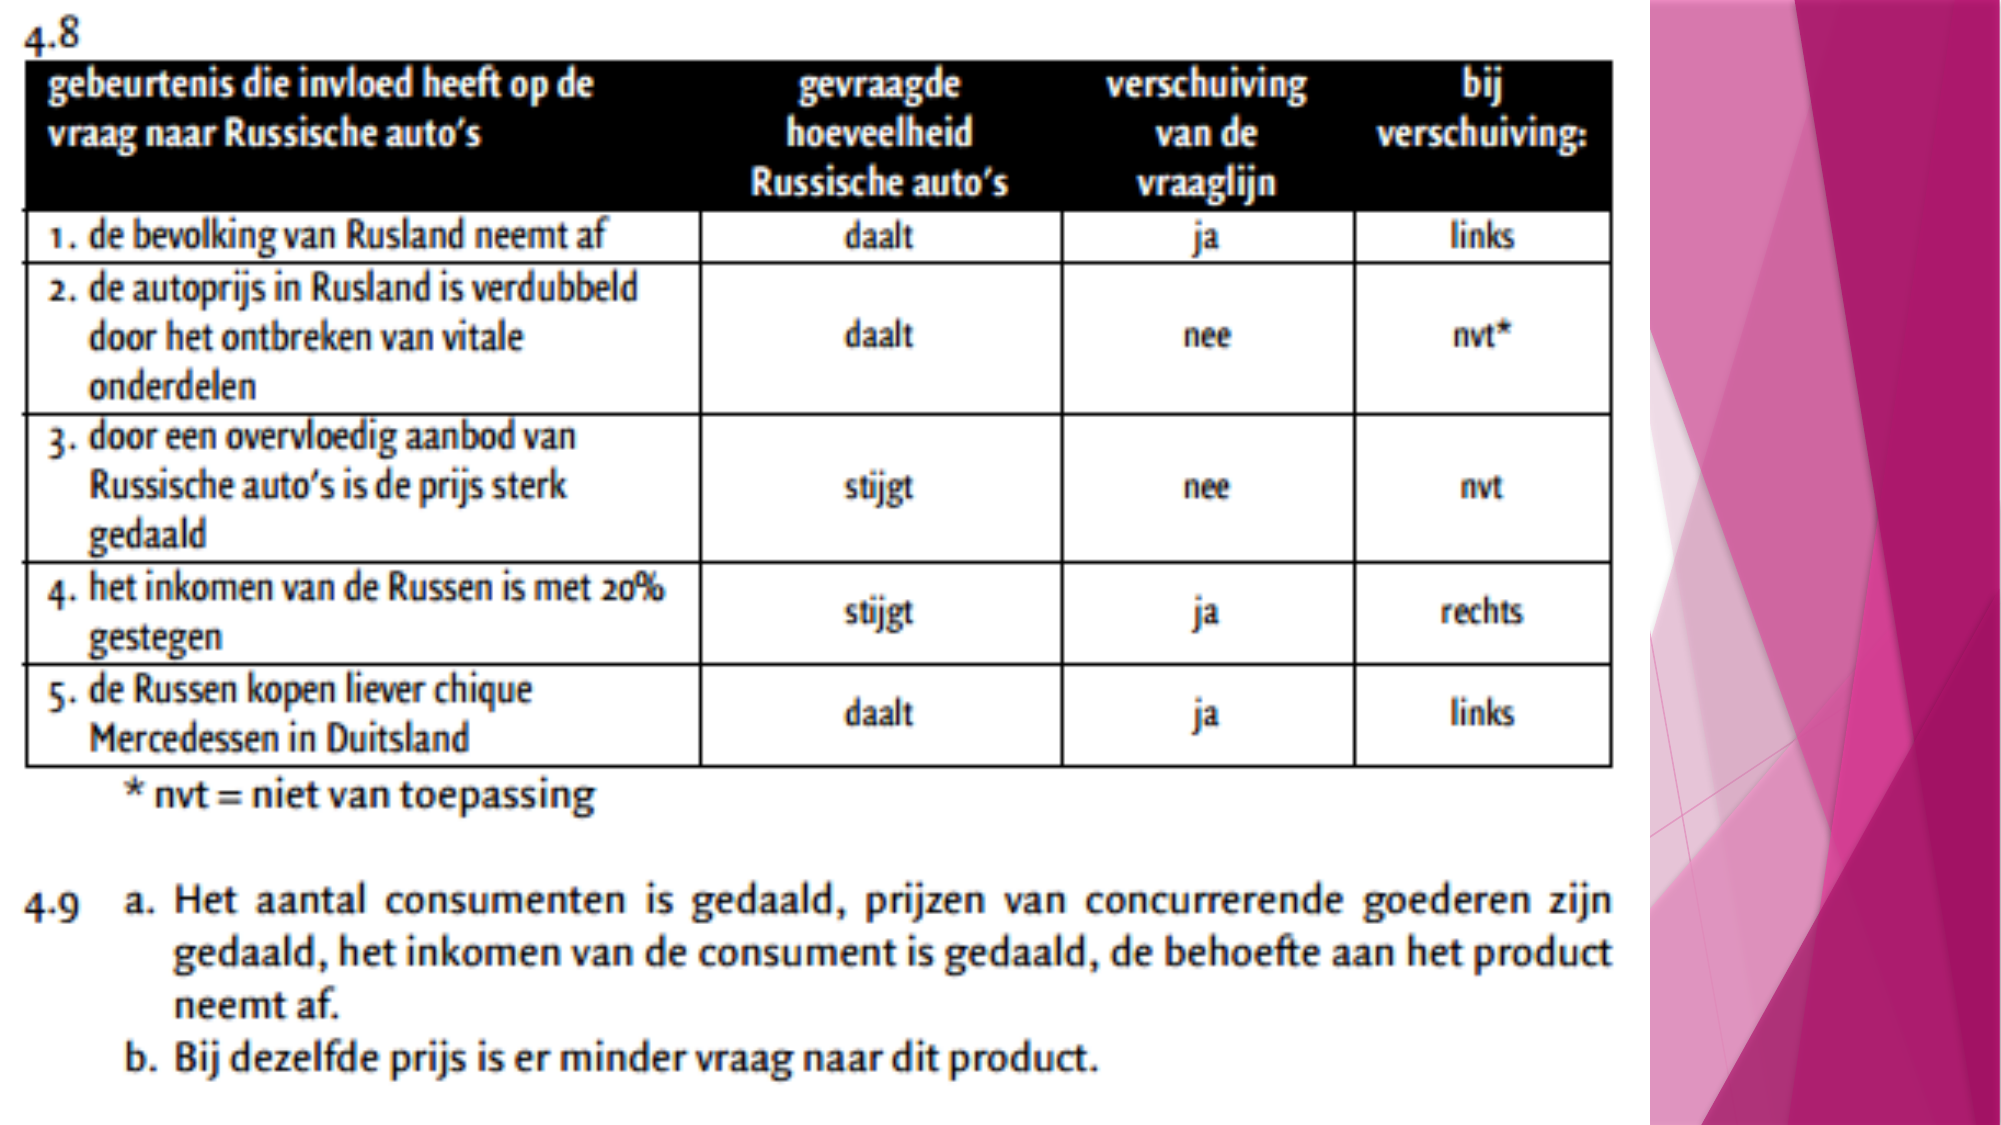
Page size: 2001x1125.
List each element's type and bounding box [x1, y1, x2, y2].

picture [0, 0, 1651, 1125]
